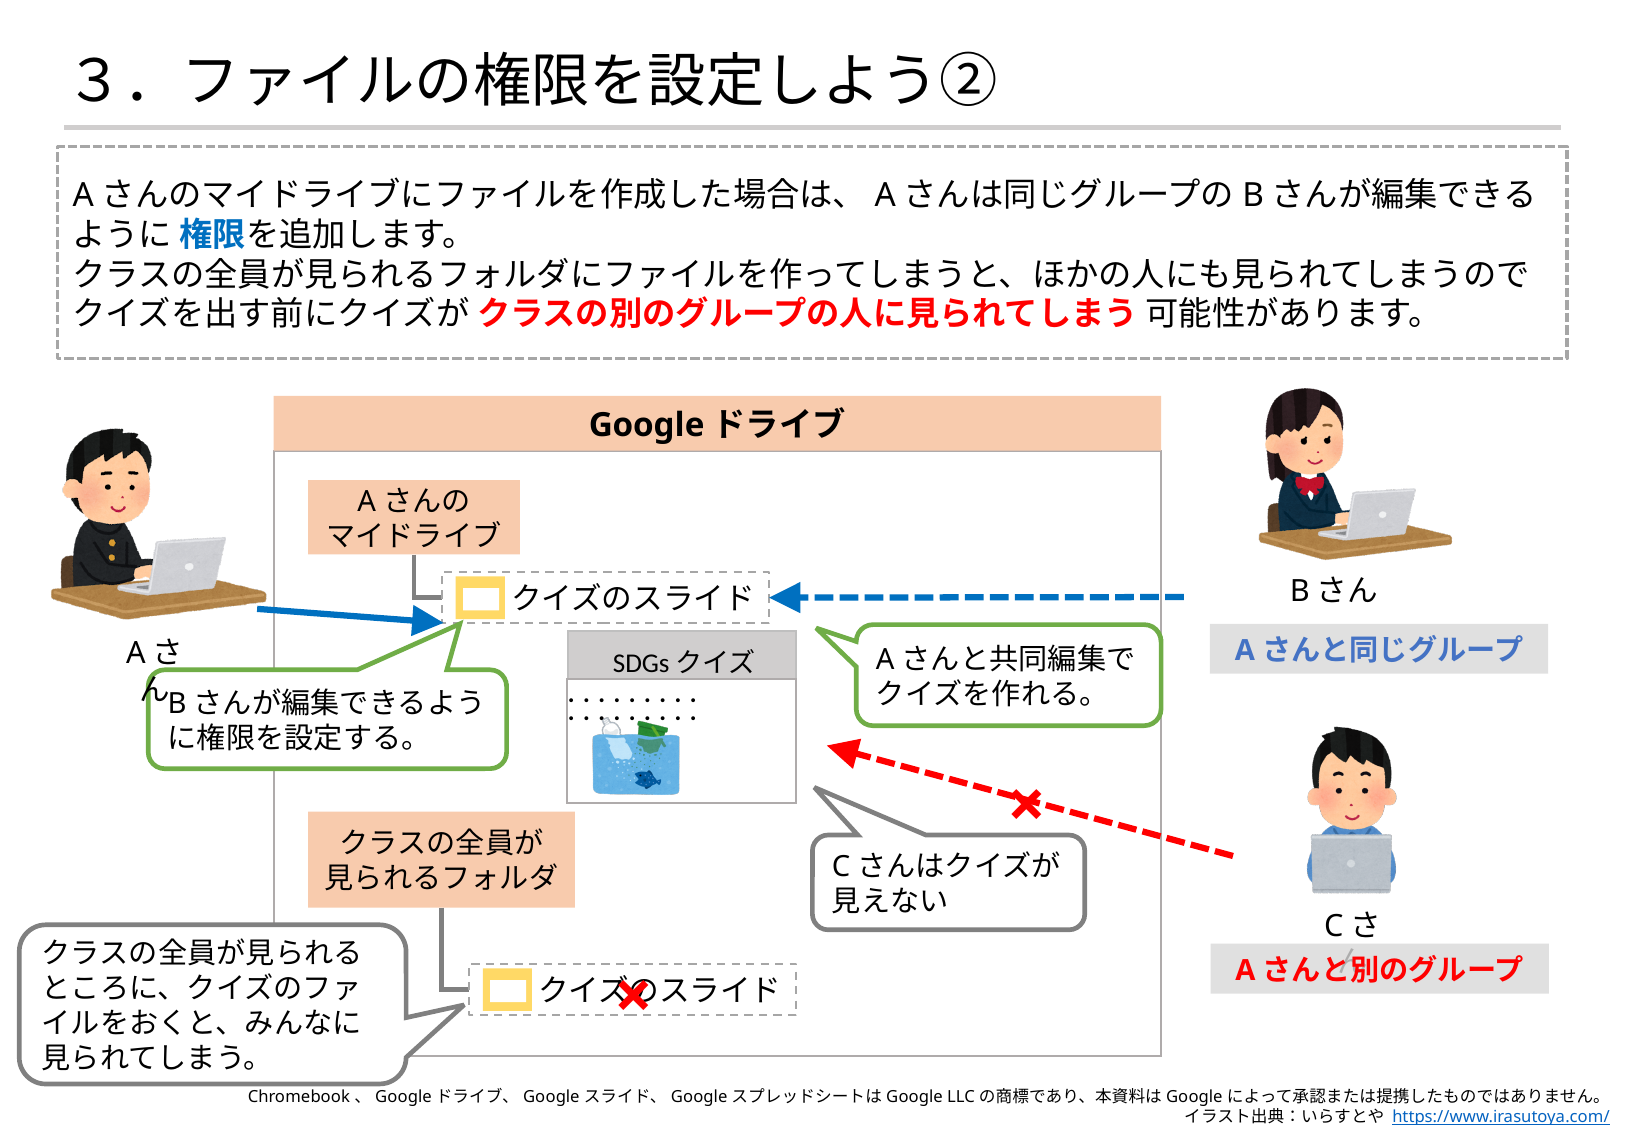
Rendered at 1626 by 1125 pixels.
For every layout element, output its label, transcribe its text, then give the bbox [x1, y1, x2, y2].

text_box クラスの全員が見られるところに、クイズのファイルをおくと、みんなに見られてしまう。 [18, 923, 410, 1086]
text_box Bさんが編集できるように権限を設定する。 [147, 668, 273, 770]
title ３．ファイルの権限を設定しよう② [50, 42, 1452, 122]
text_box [443, 571, 768, 625]
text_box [272, 608, 444, 623]
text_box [1210, 726, 1549, 995]
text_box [273, 395, 1162, 608]
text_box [470, 944, 795, 1042]
text_box Aさんと同じグループ [1209, 623, 1549, 674]
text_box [46, 414, 272, 678]
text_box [826, 745, 1234, 856]
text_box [567, 630, 797, 804]
text_box Chromebook、Googleドライブ、Googleスライド、GoogleスプレッドシートはGoogle LLCの商標であり、本資料はGoogleによって承認または提携したものではありません。 イラスト出典：いらすとや https://www.irasutoya.com/ [225, 1078, 1625, 1125]
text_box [1237, 377, 1457, 616]
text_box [273, 599, 1162, 1056]
text_box Aさんのマイドライブにファイルを作成した場合は、Aさんは同じグループのBさんが編集できるように 権限を追加します。 クラスの全員が見られるフォルダにファイルを作ってしまうと、ほかの人にも見られてしまうので クイズを出す前にクイズが クラスの別のグループの人に見られてしまう 可能性があります。 [57, 146, 1567, 359]
